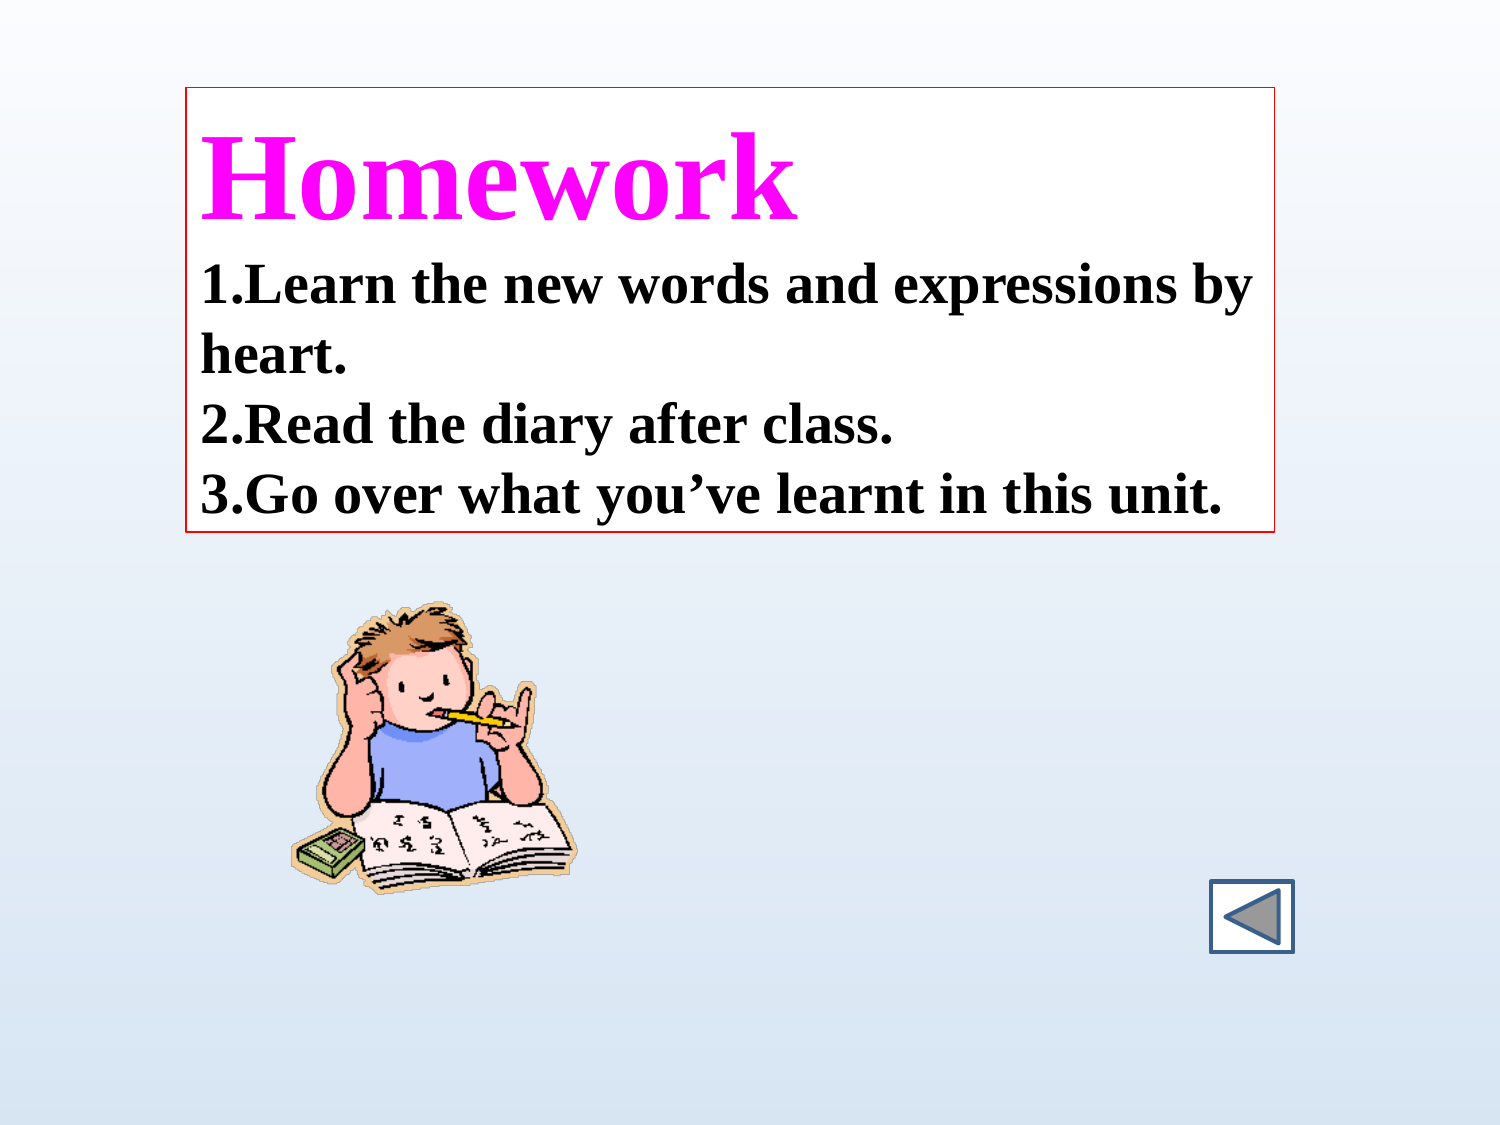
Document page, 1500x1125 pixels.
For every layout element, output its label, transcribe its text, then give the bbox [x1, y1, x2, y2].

text_box Homework 1.Learn the new words and expressions by heart. 2.Read the diary after class. 3.Go over what you’ve learnt in this unit. [186, 87, 1275, 533]
picture [290, 598, 583, 899]
text_box [1209, 879, 1295, 954]
